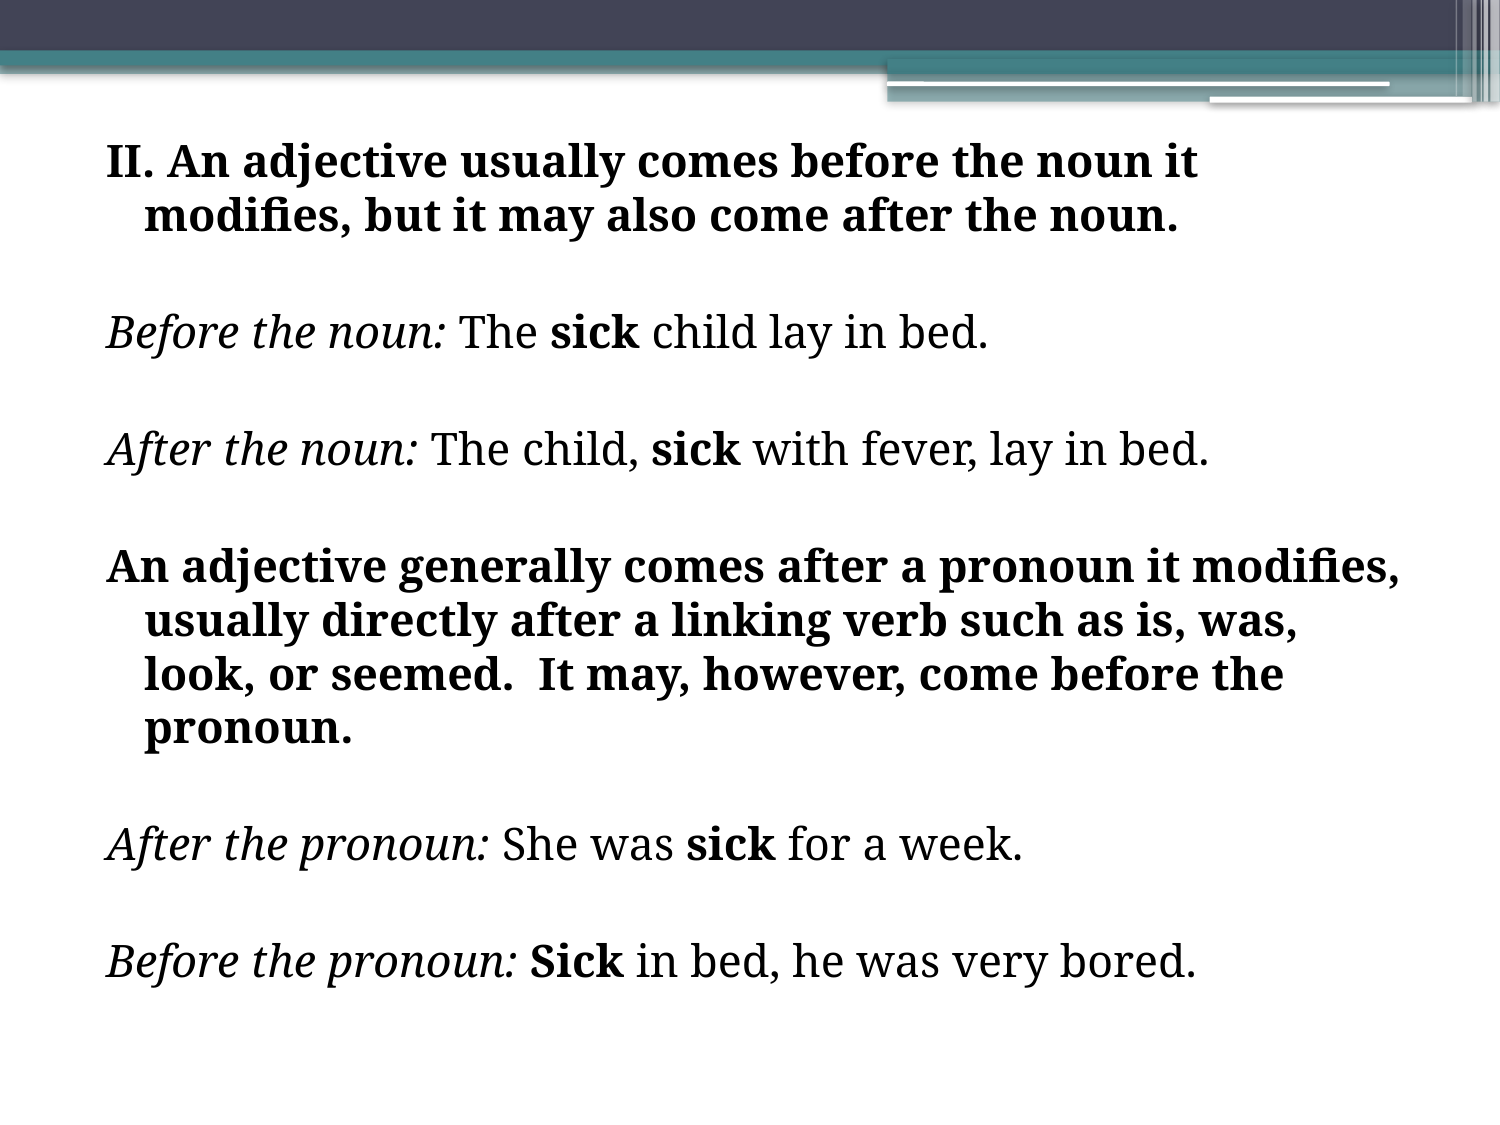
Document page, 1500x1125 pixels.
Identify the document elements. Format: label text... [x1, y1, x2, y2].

list II. An adjective usually comes before the noun it modifies, but it may also come after the noun. Before the noun: The sick child lay in bed. After the noun: The child, sick with fever, lay in bed. An adjective generally comes after a pronoun it modifies, usually directly after a linking verb such as is, was, look, or seemed. It may, however, come before the pronoun. After the pronoun: She was sick for a week. Before the pronoun: Sick in bed, he was very bored. [75, 125, 1425, 1005]
